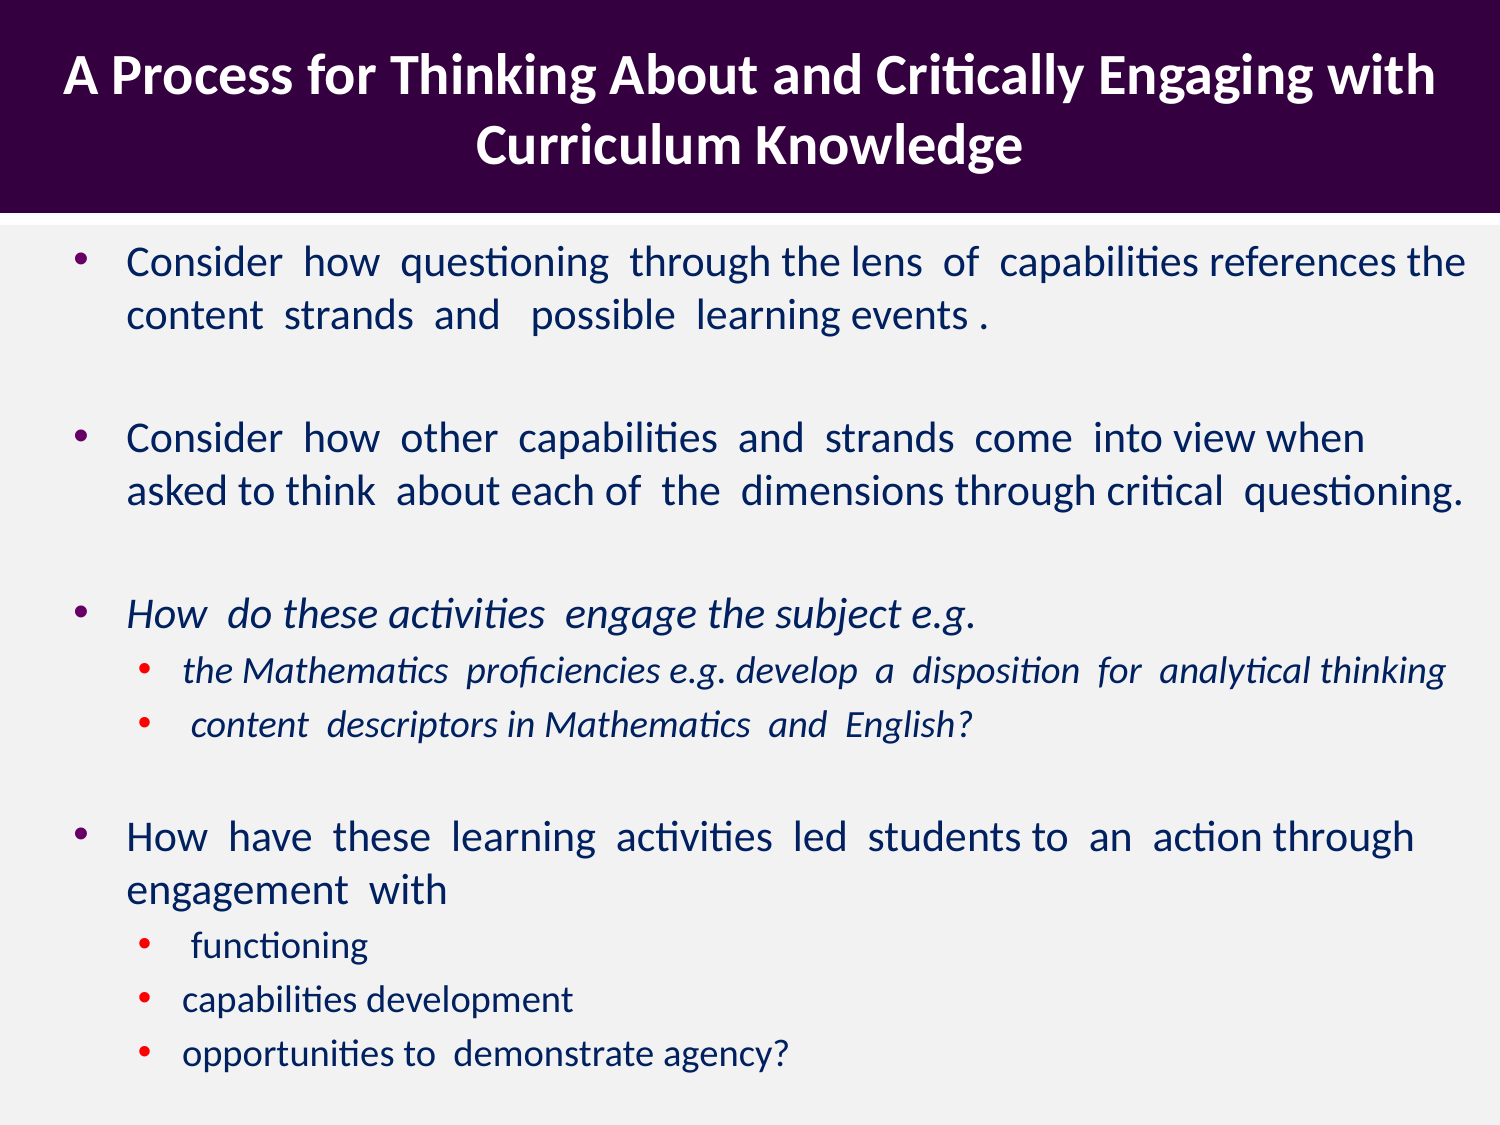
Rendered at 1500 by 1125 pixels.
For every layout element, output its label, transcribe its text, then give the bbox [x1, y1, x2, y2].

list Consider how questioning through the lens of capabilities references the content strands and possible learning events . Consider how other capabilities and strands come into view when asked to think about each of the dimensions through critical questioning. How do these activities engage the subject e.g. the Mathematics proficiencies e.g. develop a disposition for analytical thinking content descriptors in Mathematics and English? How have these learning activities led students to an action through engagement with functioning capabilities development opportunities to demonstrate agency? [0, 224, 1500, 1125]
title A Process for Thinking About and Critically Engaging with Curriculum Knowledge [0, 0, 1500, 213]
